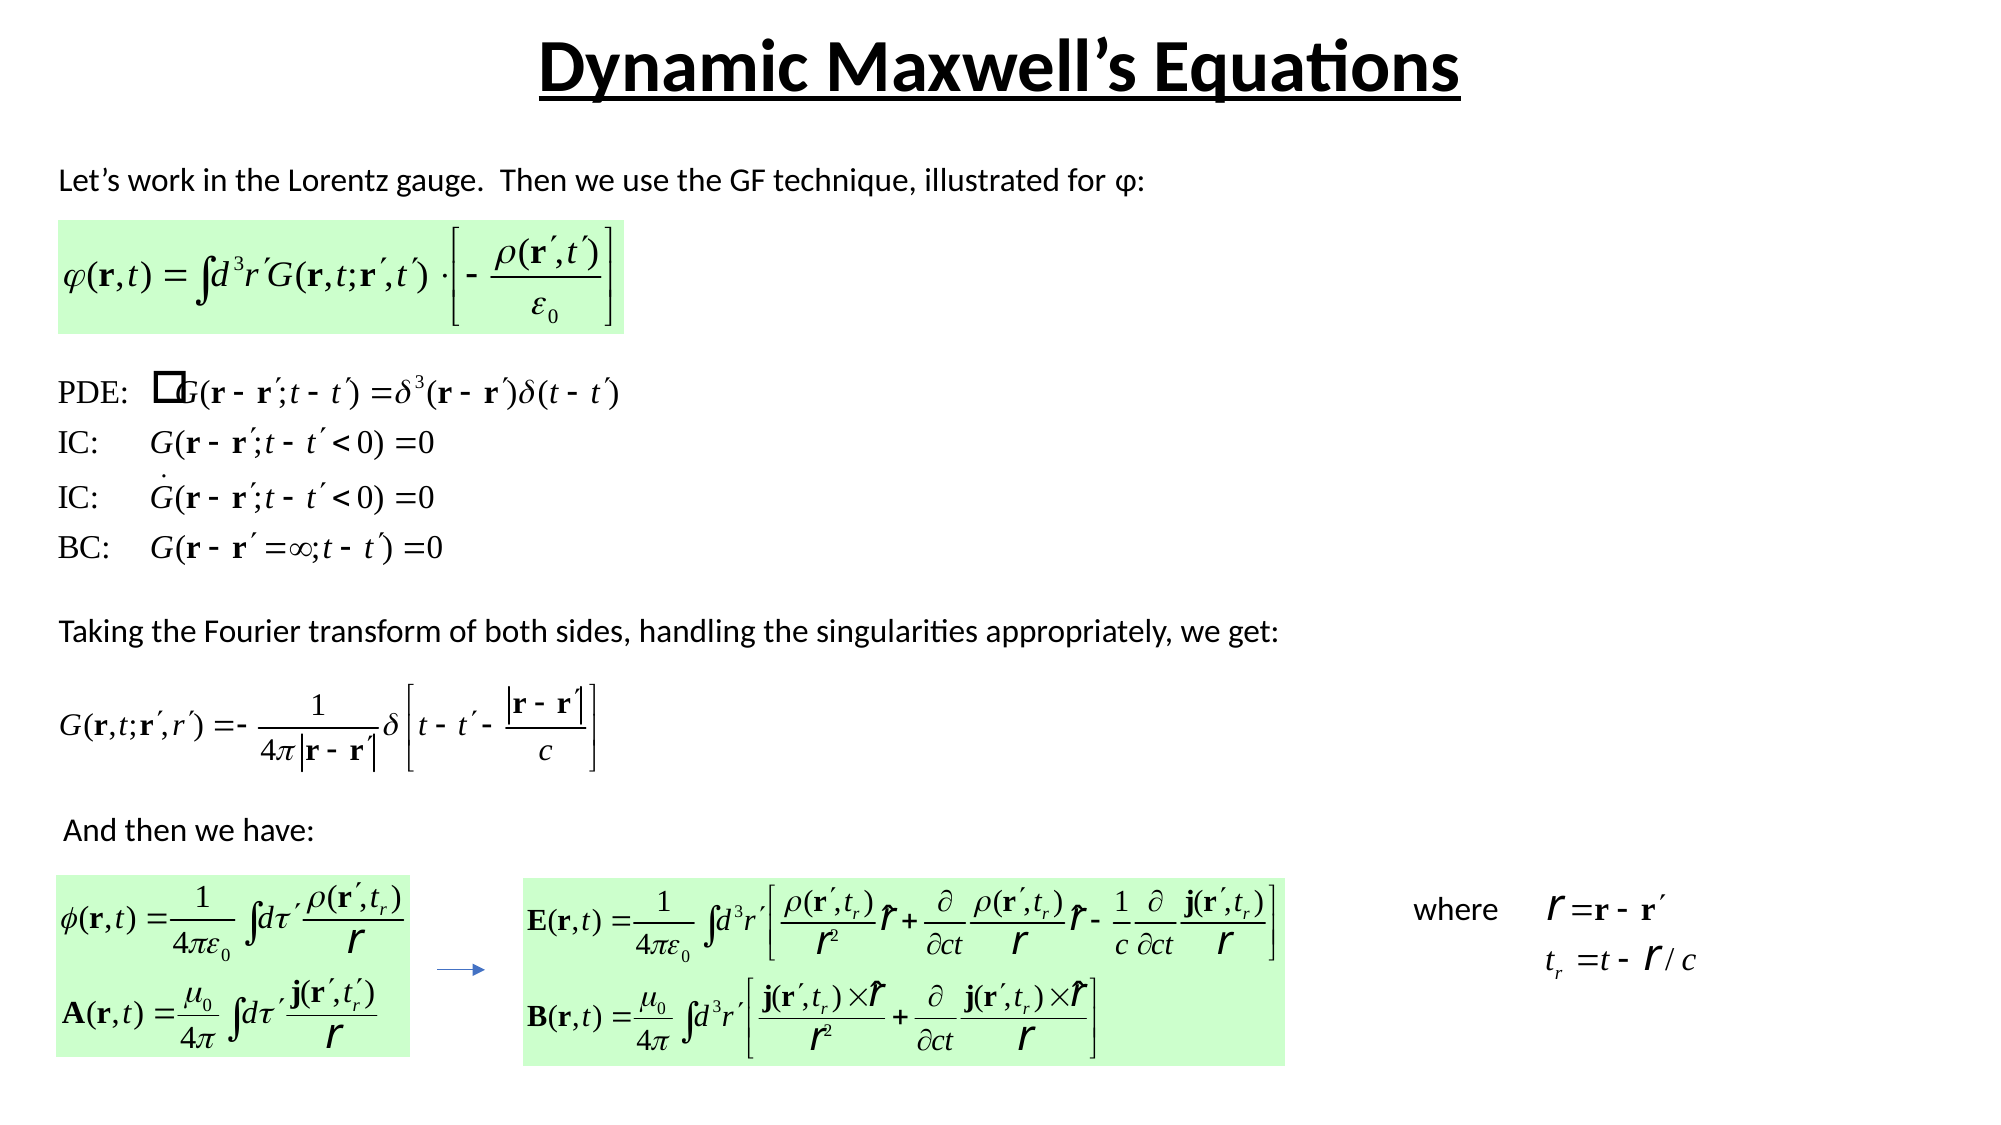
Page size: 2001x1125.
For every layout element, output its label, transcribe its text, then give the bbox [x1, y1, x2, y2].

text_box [58, 220, 625, 334]
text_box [56, 874, 410, 1058]
text_box Let’s work in the Lorentz gauge. Then we use the GF technique, illustrated for φ: [43, 150, 1327, 205]
text_box And then we have: [48, 801, 377, 856]
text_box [55, 678, 607, 778]
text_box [1540, 890, 1703, 985]
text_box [52, 367, 627, 573]
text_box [522, 878, 1285, 1067]
text_box where [1398, 879, 1514, 935]
title Dynamic Maxwell’s Equations [249, 1, 1750, 116]
text_box Taking the Fourier transform of both sides, handling the singularities appropriately, we get: [43, 601, 1408, 657]
